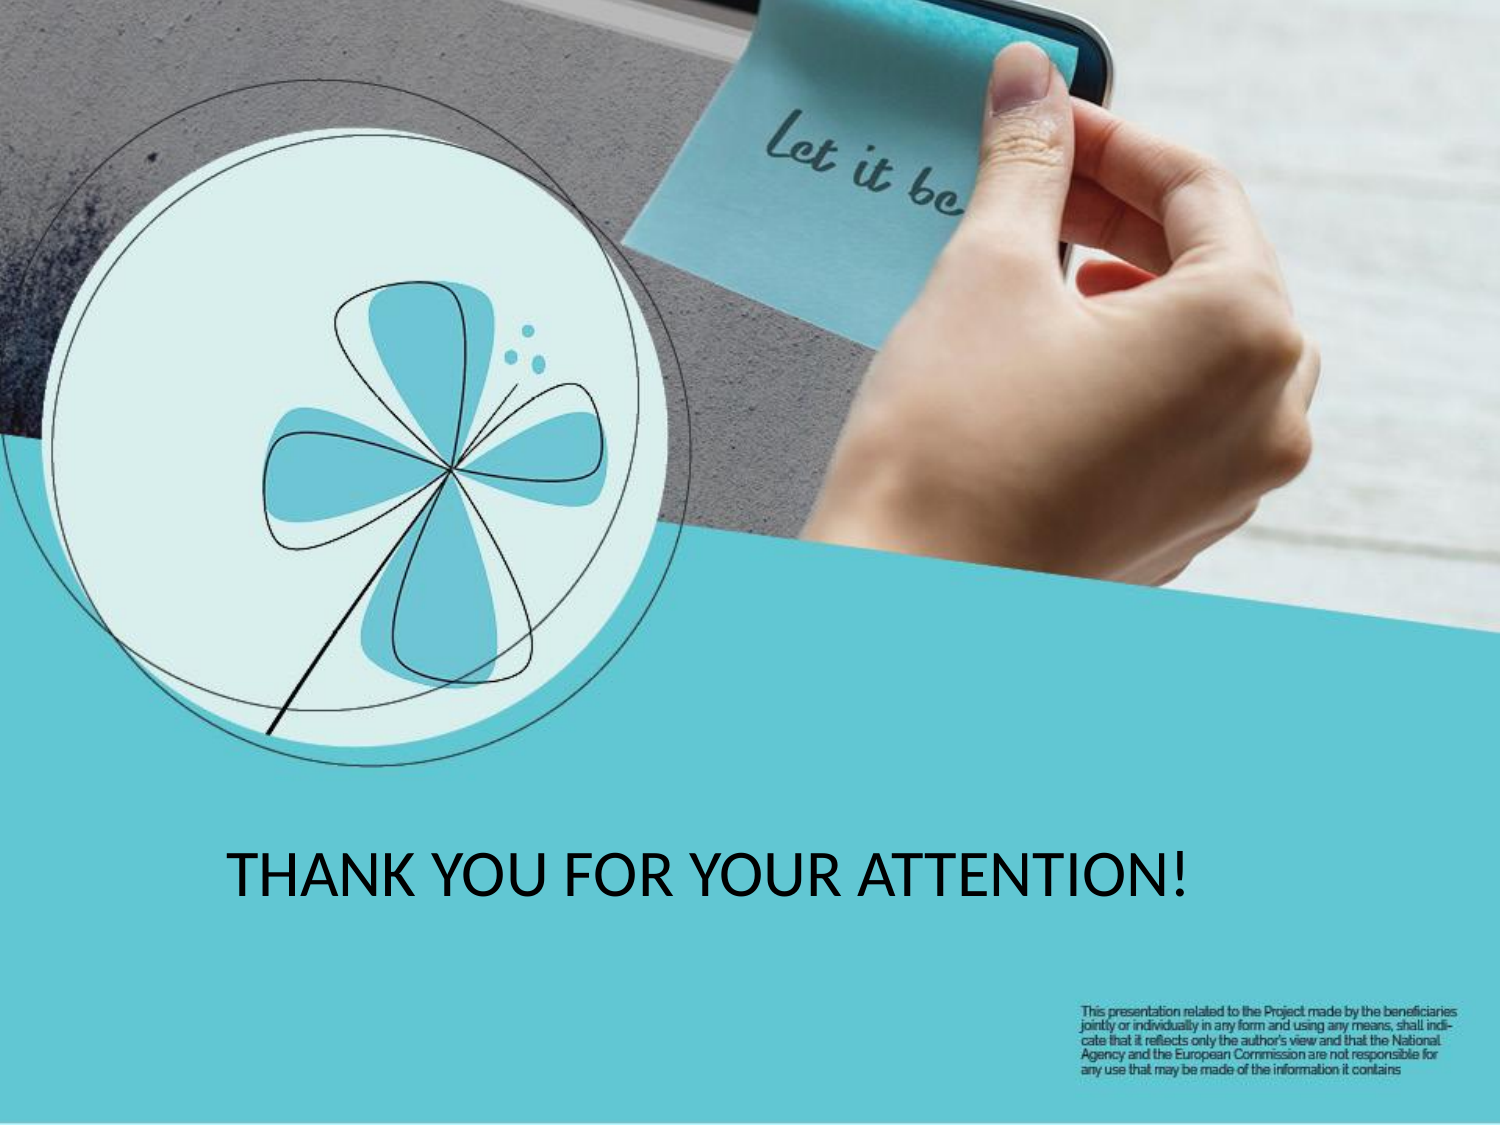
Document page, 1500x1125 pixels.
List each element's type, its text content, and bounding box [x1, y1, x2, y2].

picture [0, 0, 1500, 1125]
text_box THANK YOU FOR YOUR ATTENTION! [211, 822, 1420, 917]
